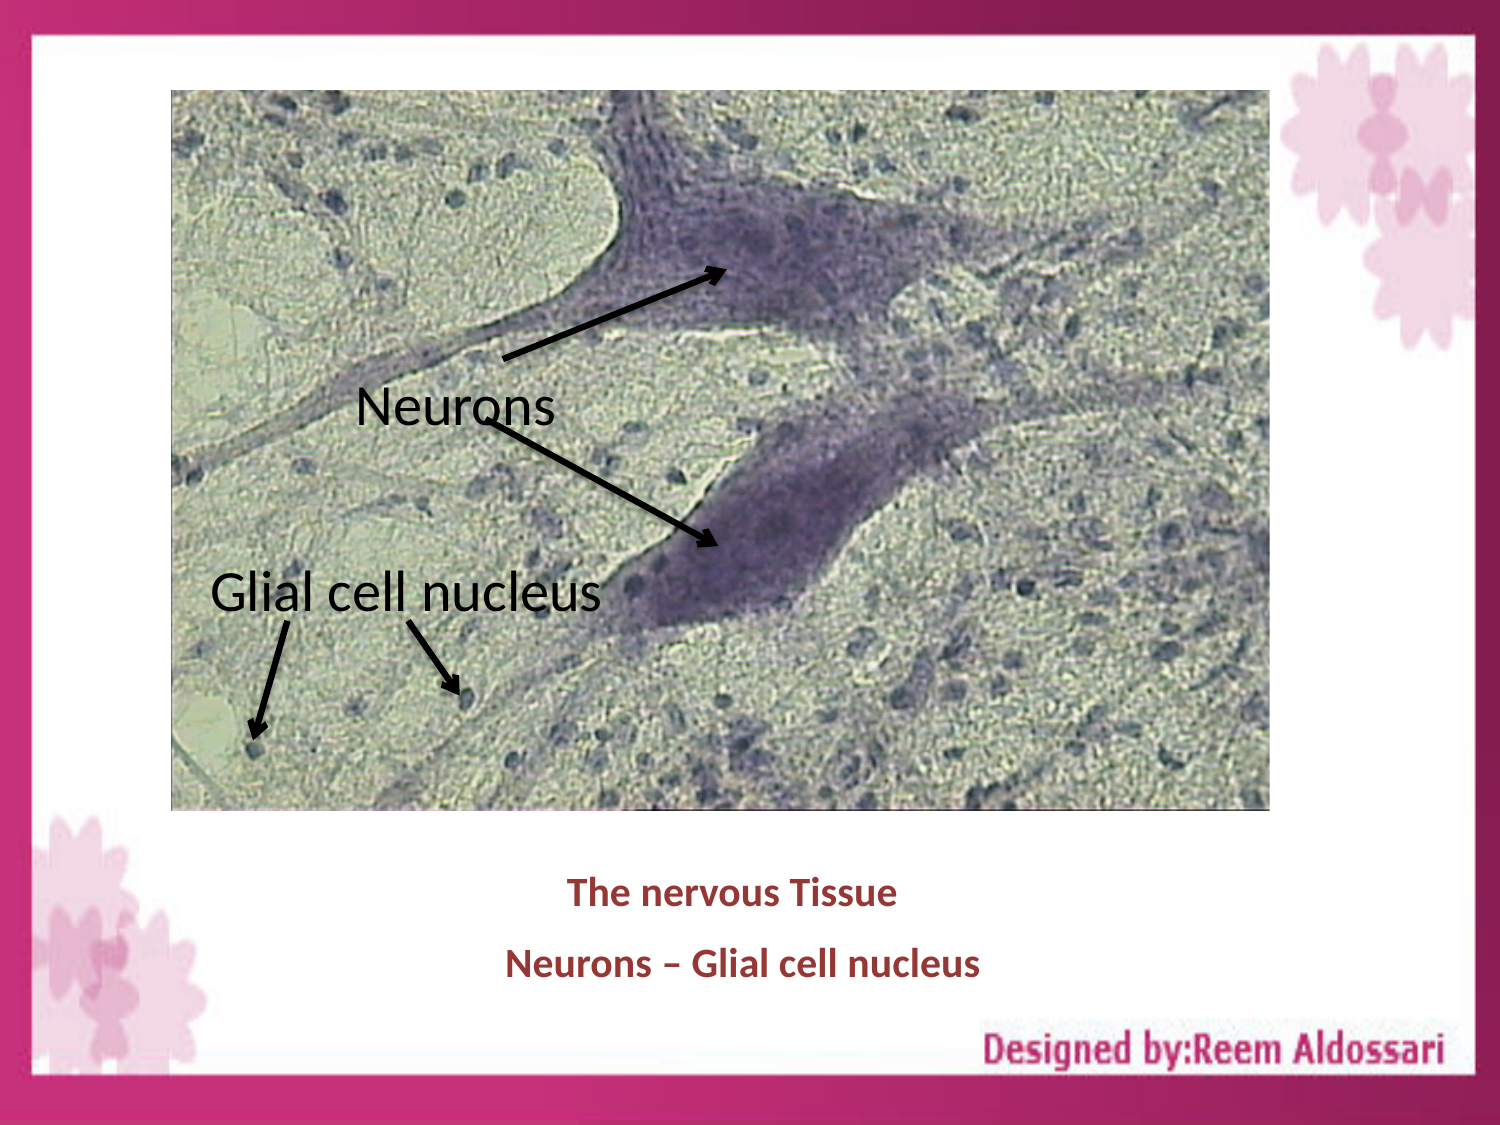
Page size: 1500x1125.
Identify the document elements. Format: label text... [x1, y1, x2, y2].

text_box The nervous Tissue Neurons – Glial cell nucleus [336, 857, 1128, 994]
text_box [170, 89, 1270, 811]
picture [0, 0, 1500, 1125]
